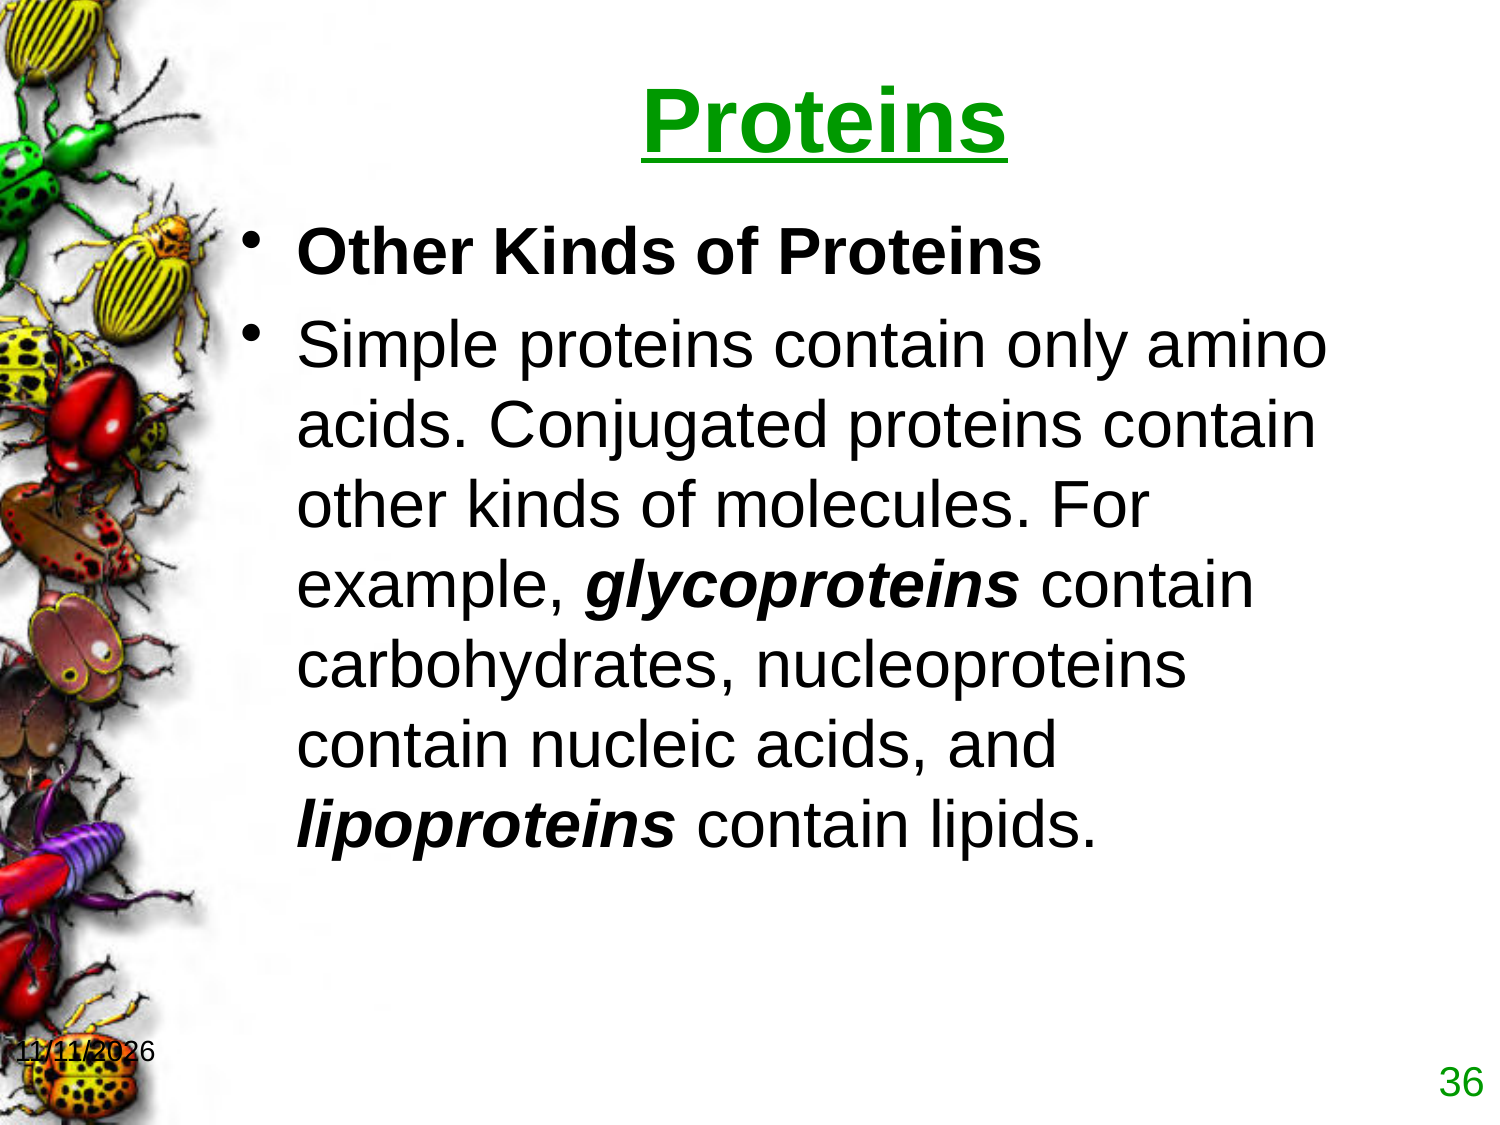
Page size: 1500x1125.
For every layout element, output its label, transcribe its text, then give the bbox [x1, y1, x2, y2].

picture [0, 0, 1500, 1125]
title Proteins [224, 44, 1426, 188]
slide_number 36 [1149, 1046, 1500, 1125]
list Other Kinds of Proteins Simple proteins contain only amino acids. Conjugated proteins contain other kinds of molecules. For example, glycoproteins contain carbohydrates, nucleoproteins contain nucleic acids, and lipoproteins contain lipids. [224, 199, 1426, 943]
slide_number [0, 1025, 289, 1100]
